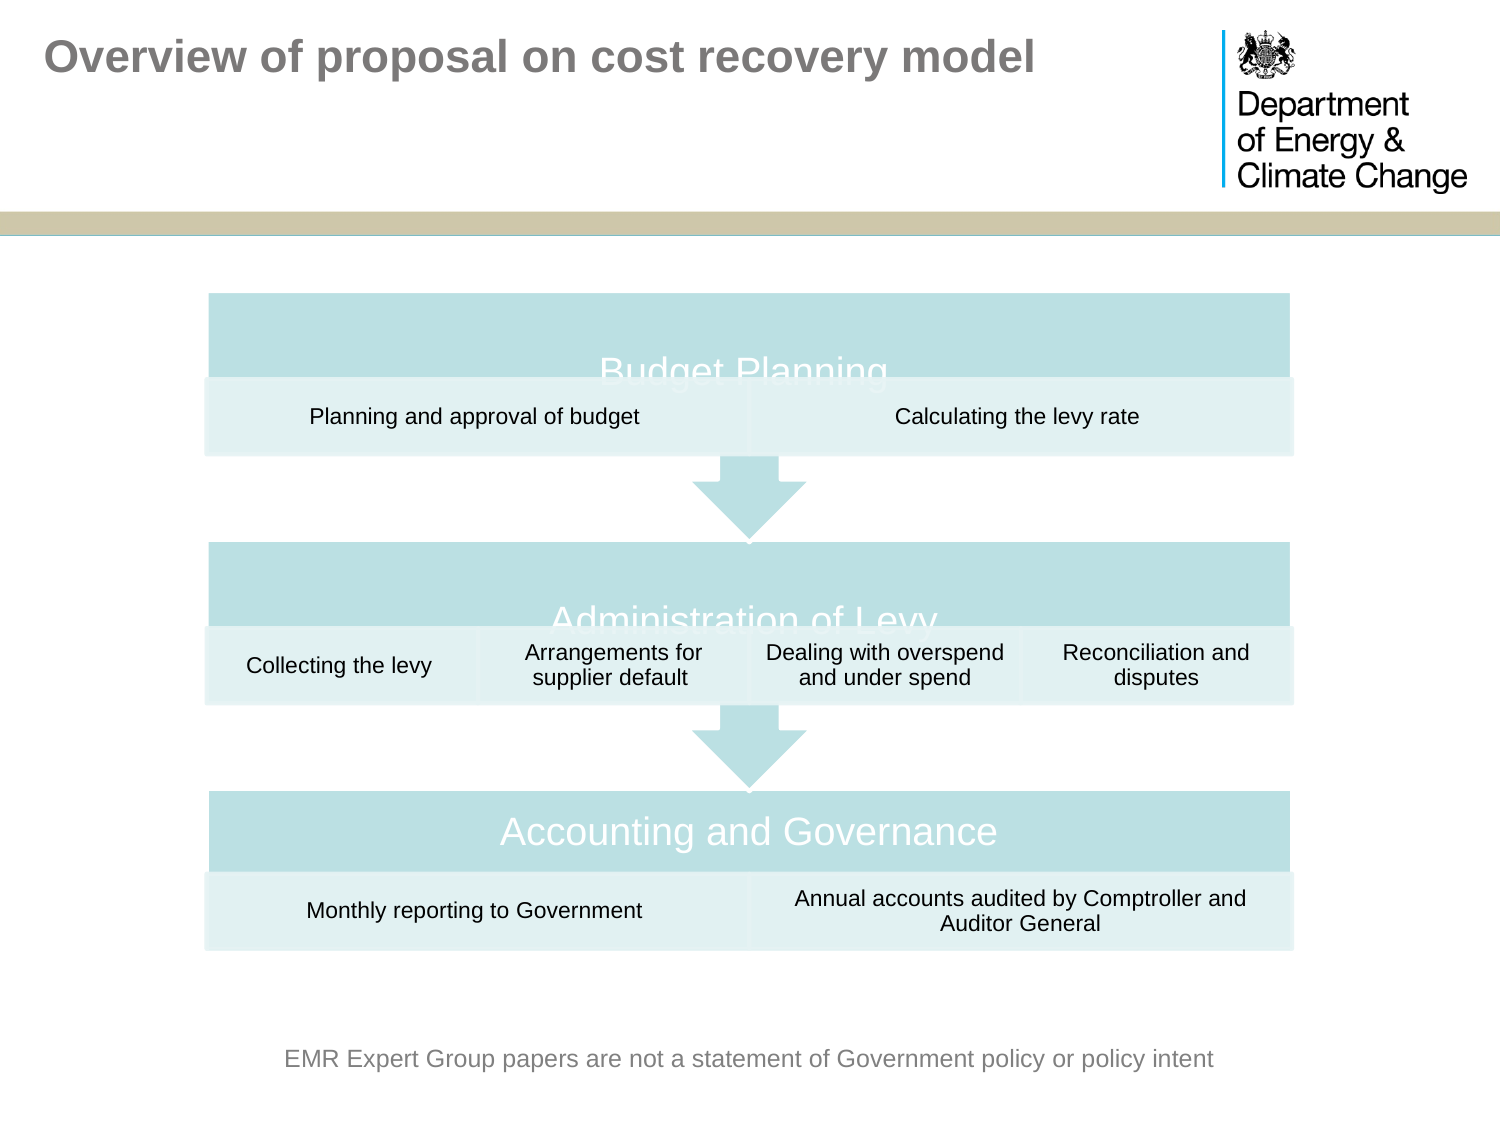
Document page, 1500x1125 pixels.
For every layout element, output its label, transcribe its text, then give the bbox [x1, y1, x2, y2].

picture [0, 208, 1500, 236]
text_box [206, 290, 1293, 953]
picture [1222, 30, 1467, 194]
text_box EMR Expert Group papers are not a statement of Government policy or policy intent [29, 1034, 1471, 1080]
title Overview of proposal on cost recovery model [28, 18, 1176, 103]
